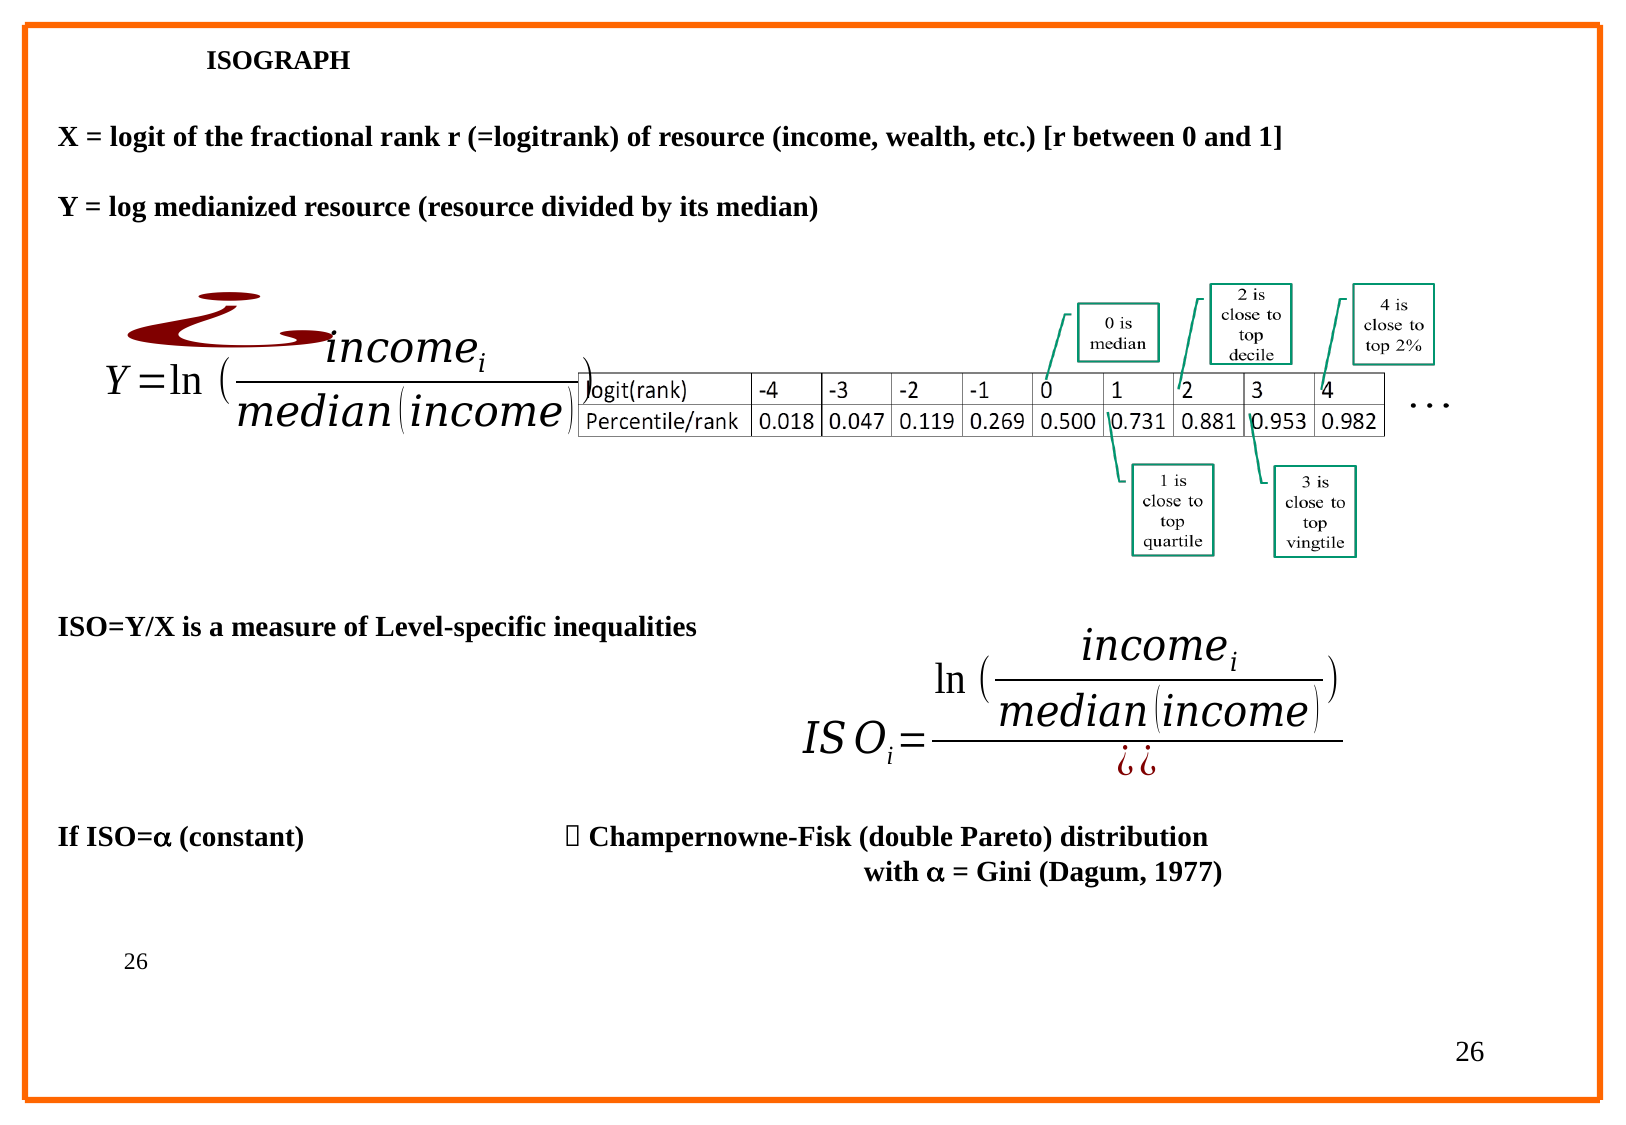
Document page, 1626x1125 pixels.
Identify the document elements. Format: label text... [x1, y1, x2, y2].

slide_number 26 [1162, 1025, 1500, 1100]
picture [564, 278, 1535, 562]
text_box 26 [111, 935, 478, 984]
list X = logit of the fractional rank r (=logitrank) of resource (income, wealth, etc.) [r between 0 and 1] Y = log medianized resource (resource divided by its median) ISO=Y/X is a measure of Level-specific inequalities If ISO=a (constant)  Champernowne-Fisk (double Pareto) distribution with a = Gini (Dagum, 1977) [44, 110, 1446, 781]
title ISOGRAPH [193, 32, 1416, 86]
